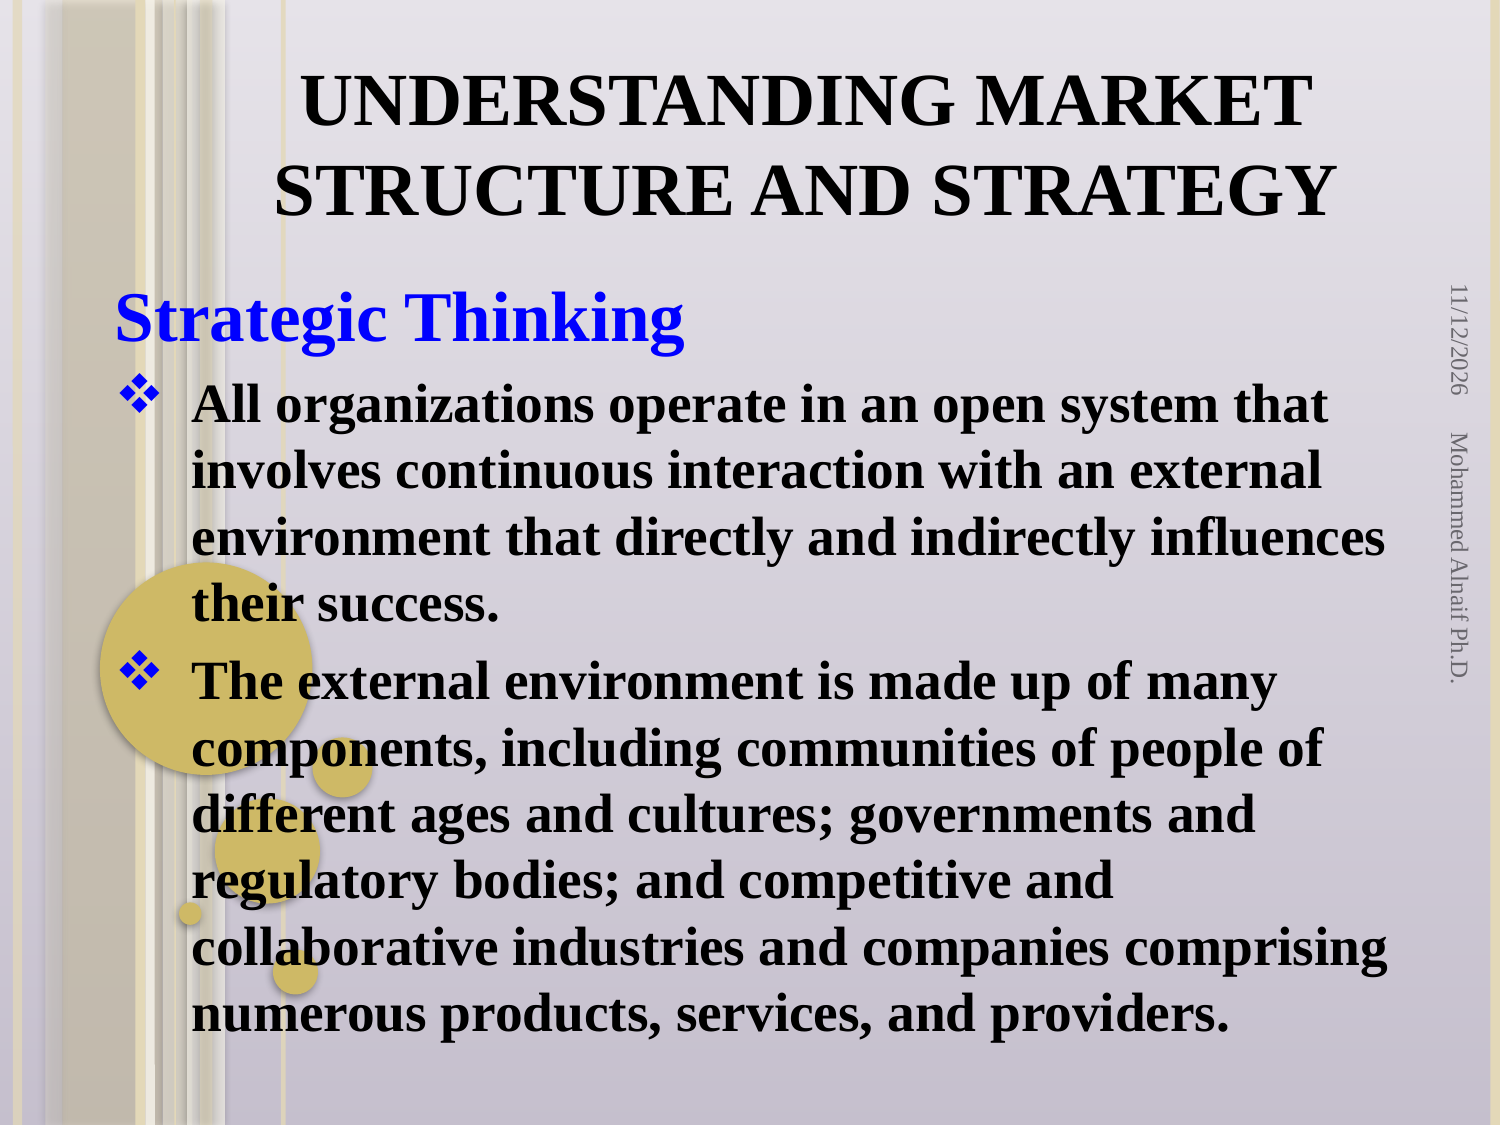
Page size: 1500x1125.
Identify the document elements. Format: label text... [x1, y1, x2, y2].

title Understanding Market Structure and Strategy [162, 37, 1430, 238]
footer Mohammed Alnaif Ph.D. [1429, 417, 1493, 1018]
subtitle Strategic Thinking All organizations operate in an open system that involves continuous interaction with an external environment that directly and indirectly influences their success. The external environment is made up of many components, including communities of people of different ages and cultures; governments and regulatory bodies; and competitive and collaborative industries and companies comprising numerous products, services, and providers. [99, 262, 1440, 1063]
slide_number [1430, 36, 1493, 412]
